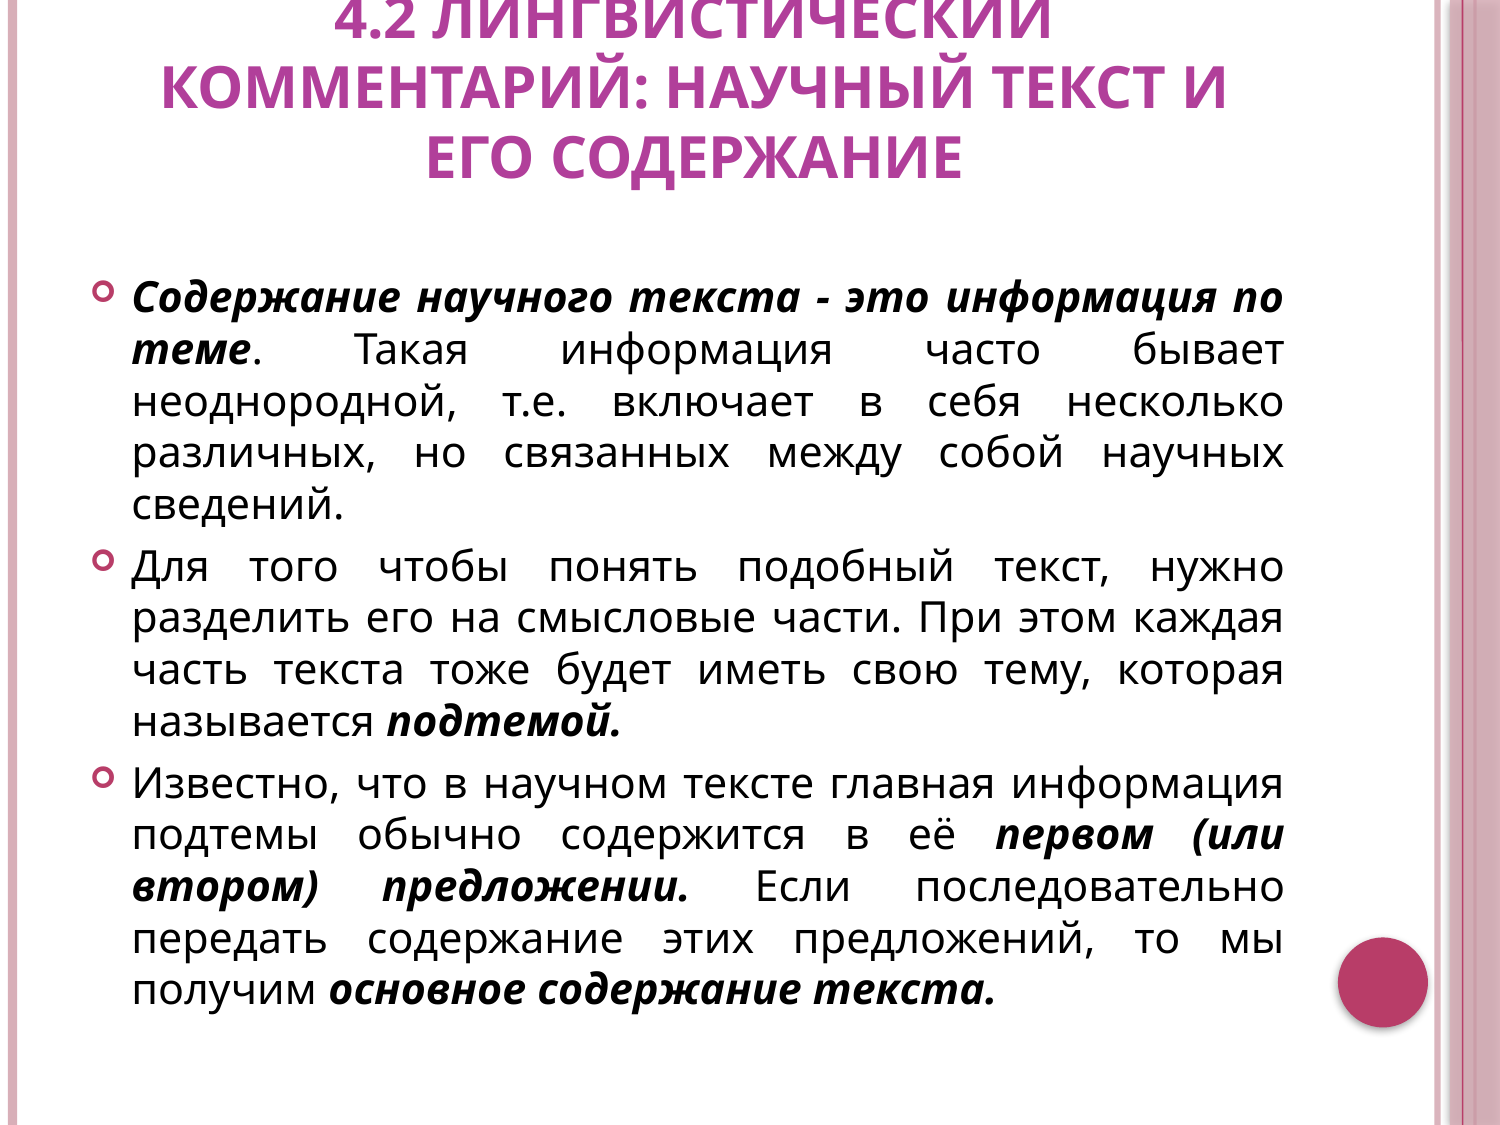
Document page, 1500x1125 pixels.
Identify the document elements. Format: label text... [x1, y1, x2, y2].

title 4.2 Лингвистический комментарий: Научный текст и его содержание [82, 93, 1307, 268]
list Содержание научного текста - это информация по теме. Такая информация часто бывает неоднородной, т.е. включает в себя несколько различных, но связанных между собой научных сведений. Для того чтобы понять подобный текст, нужно разделить его на смысловые части. При этом каждая часть текста тоже будет иметь свою тему, которая называется подтемой. Известно, что в научном тексте главная информация подтемы обычно содержится в её первом (или втором) предложении. Если последовательно передать содержание этих предложений, то мы получим основное содержание текста. [75, 262, 1300, 1062]
